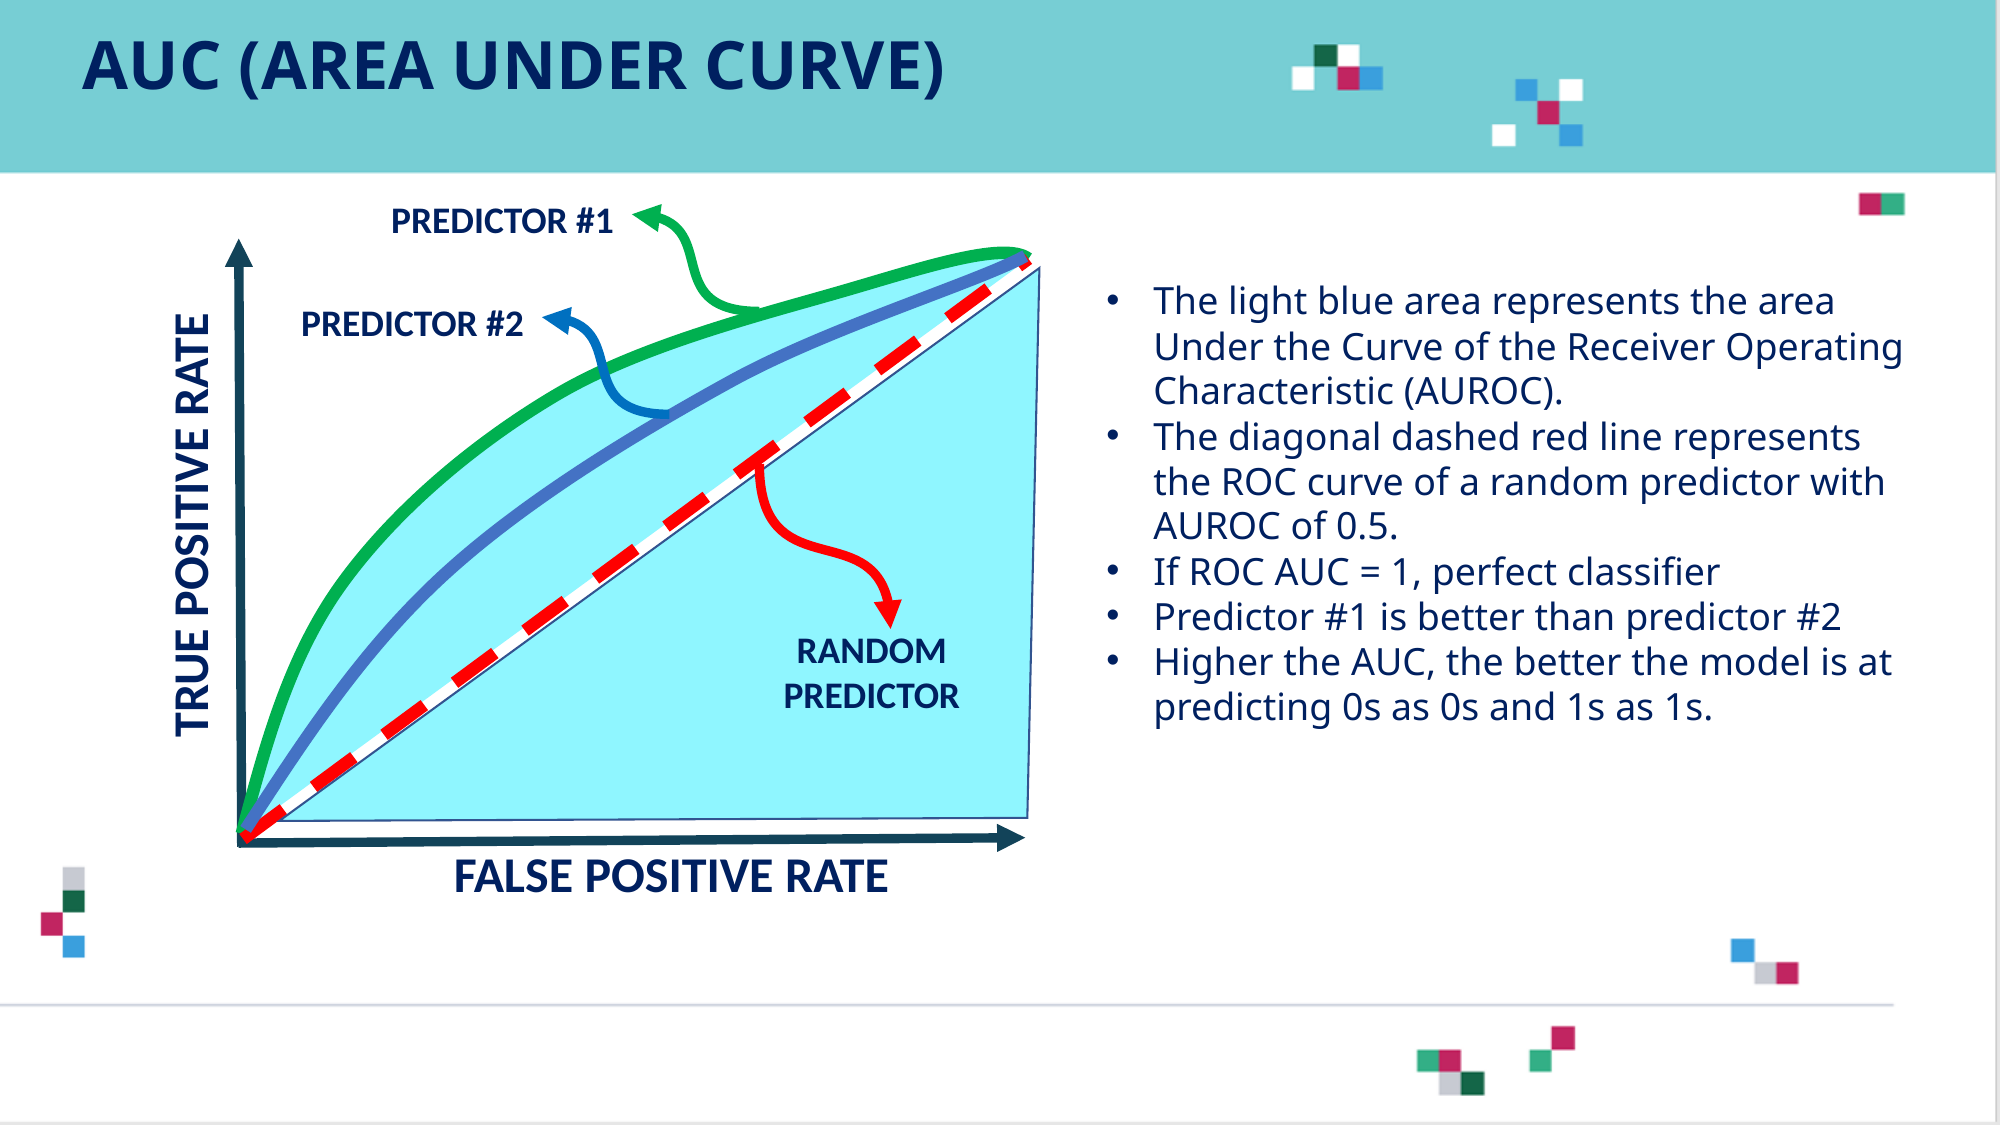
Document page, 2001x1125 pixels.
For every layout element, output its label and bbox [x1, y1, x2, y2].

text_box [541, 317, 670, 415]
text_box [631, 214, 760, 312]
text_box [242, 837, 1026, 844]
text_box [742, 480, 908, 613]
text_box [238, 238, 242, 847]
picture [0, 0, 2000, 1125]
text_box [243, 258, 1029, 839]
